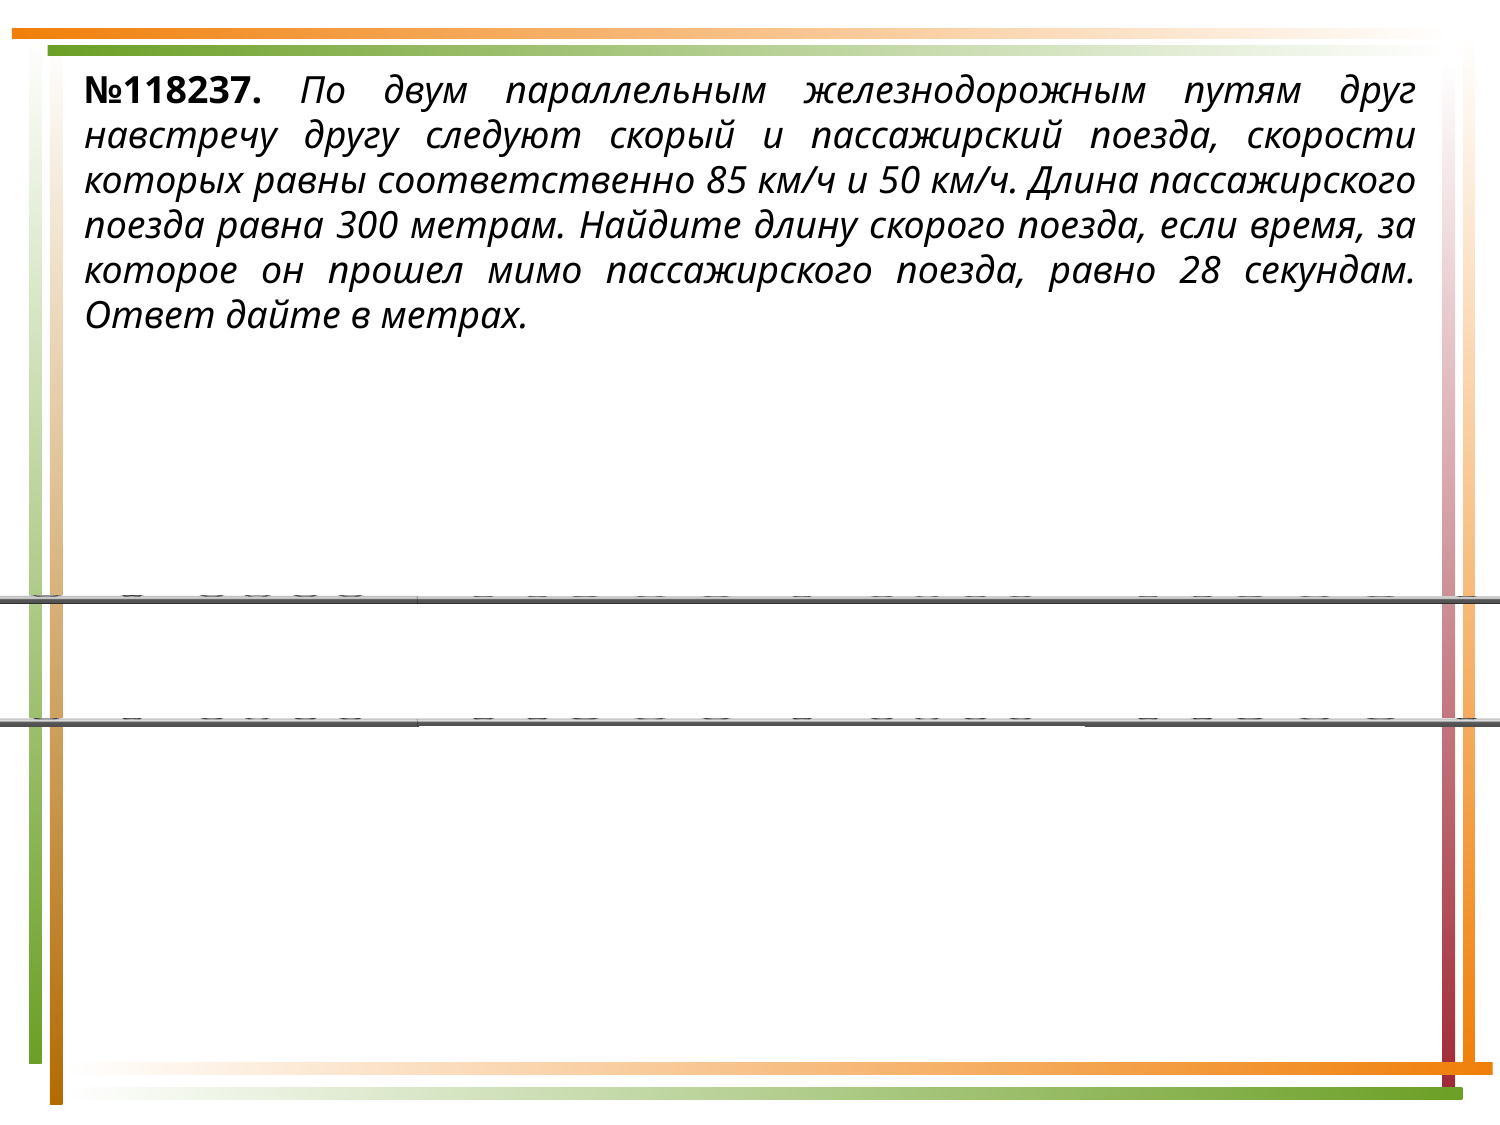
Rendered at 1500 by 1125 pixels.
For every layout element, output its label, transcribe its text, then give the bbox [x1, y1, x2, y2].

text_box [0, 595, 1500, 604]
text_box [0, 718, 1496, 727]
text_box [574, 1062, 578, 1075]
text_box №118237. По двум параллельным железнодорожным путям друг навстречу другу следуют скорый и пассажирский поезда, скорости которых равны соответственно 85 км/ч и 50 км/ч. Длина пассажирского поезда равна 300 метрам. Найдите длину скорого поезда, если время, за которое он прошел мимо пассажирского поезда, равно 28 секундам. Ответ дайте в метрах. [69, 58, 1432, 344]
